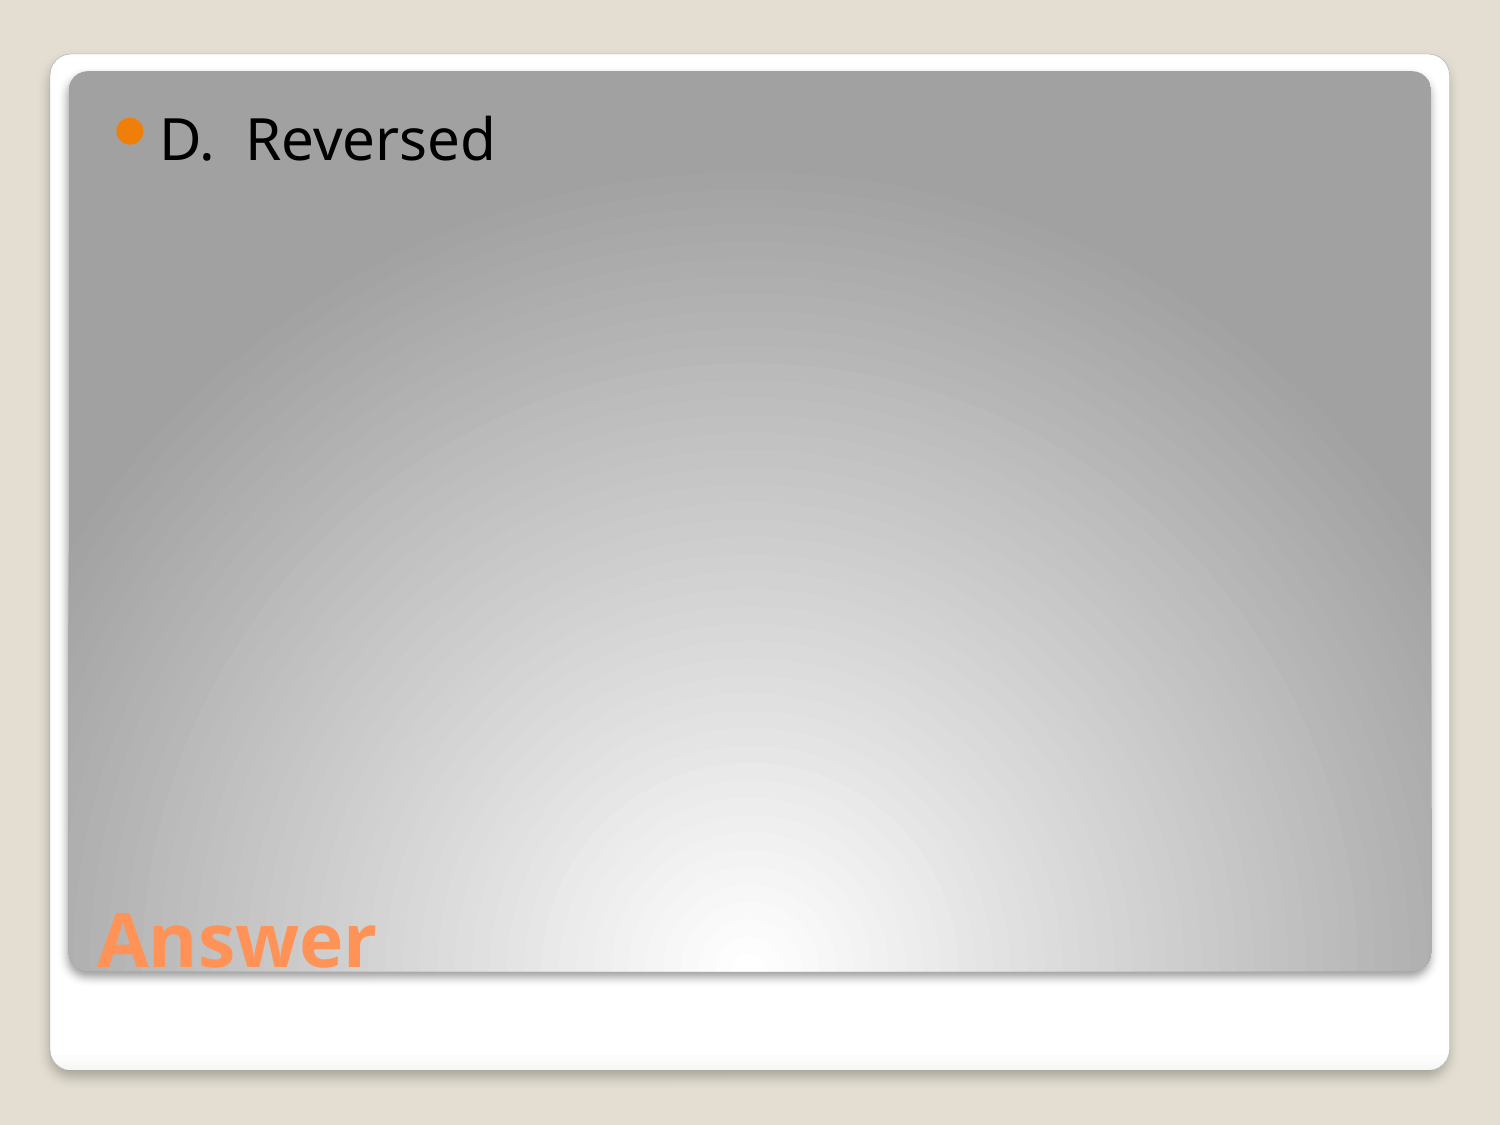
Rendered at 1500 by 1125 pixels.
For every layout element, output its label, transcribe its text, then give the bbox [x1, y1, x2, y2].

title Answer [82, 817, 1425, 990]
list D. Reversed [82, 86, 1425, 774]
